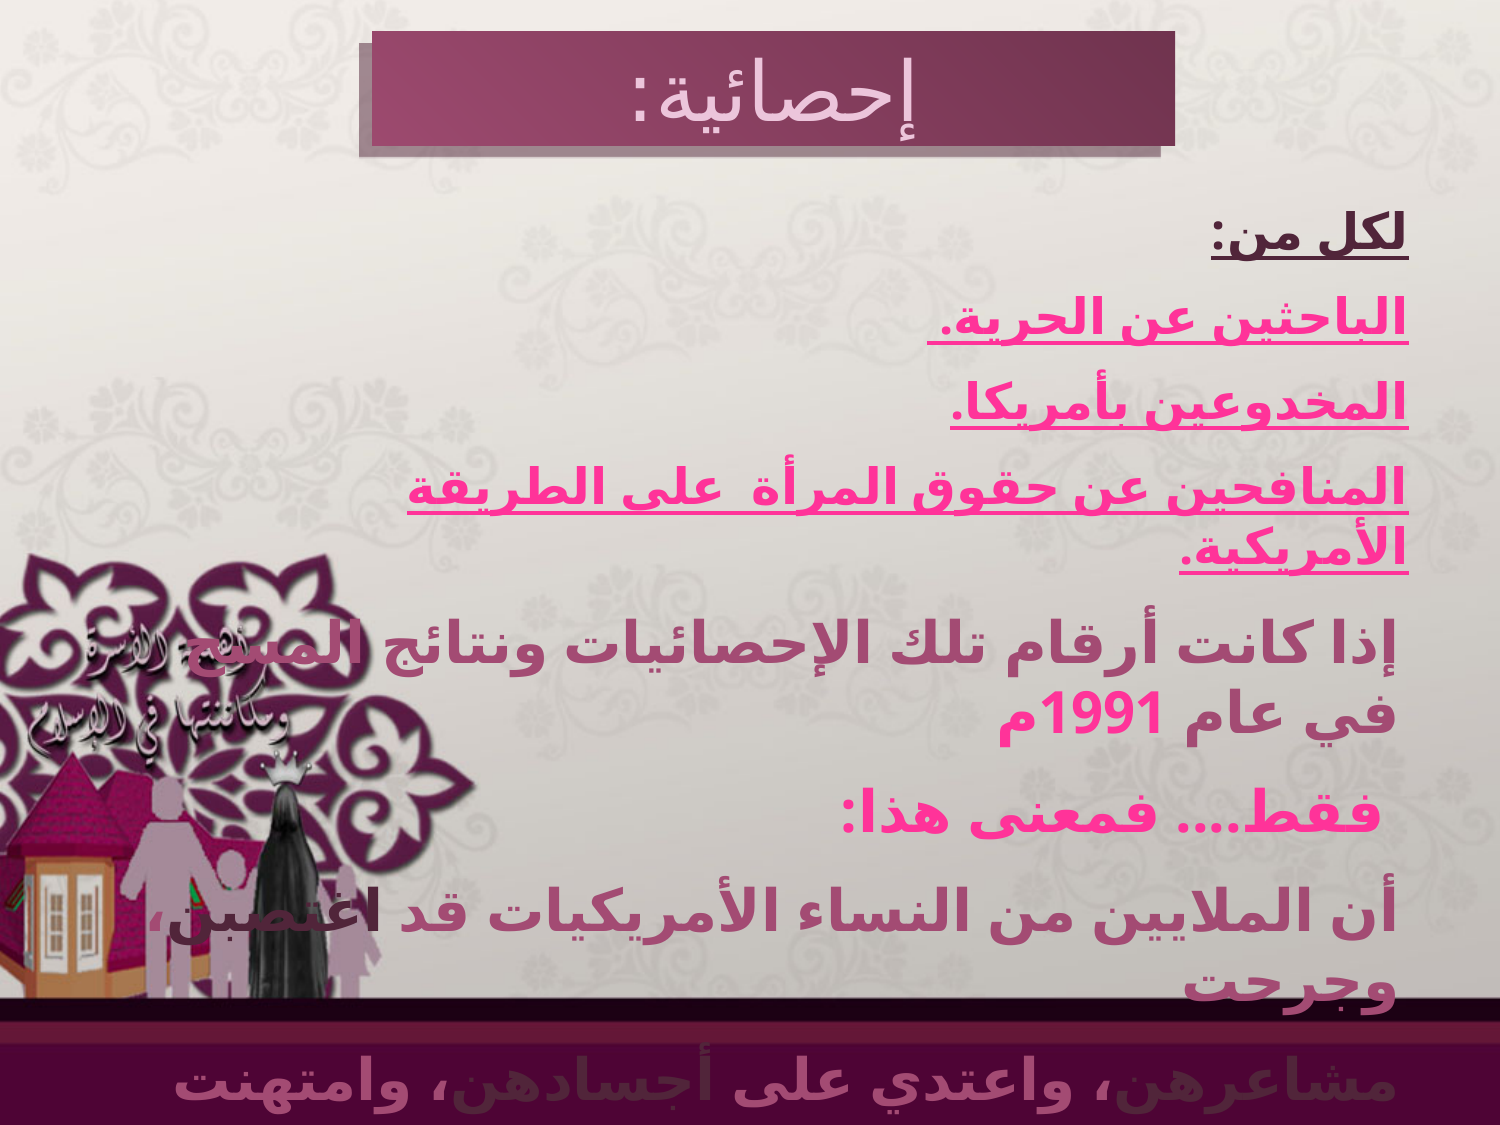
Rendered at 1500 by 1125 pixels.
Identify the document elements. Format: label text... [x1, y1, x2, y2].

picture [0, 0, 1500, 1125]
text_box إحصائية: [372, 31, 1176, 146]
text_box لكل من: الباحثين عن الحرية. المخدوعين بأمريكا. المنافحين عن حقوق المرأة على الطريقة الأمريكية. [312, 192, 1424, 582]
text_box إذا كانت أرقام تلك الإحصائيات ونتائج المسح في عام 1991م فقط.... فمعنى هذا: أن الملايين من النساء الأمريكيات قد اغتصبن، وجرحت مشاعرهن، واعتدي على أجسادهن، وامتهنت كرامتهن [70, 597, 1415, 1125]
